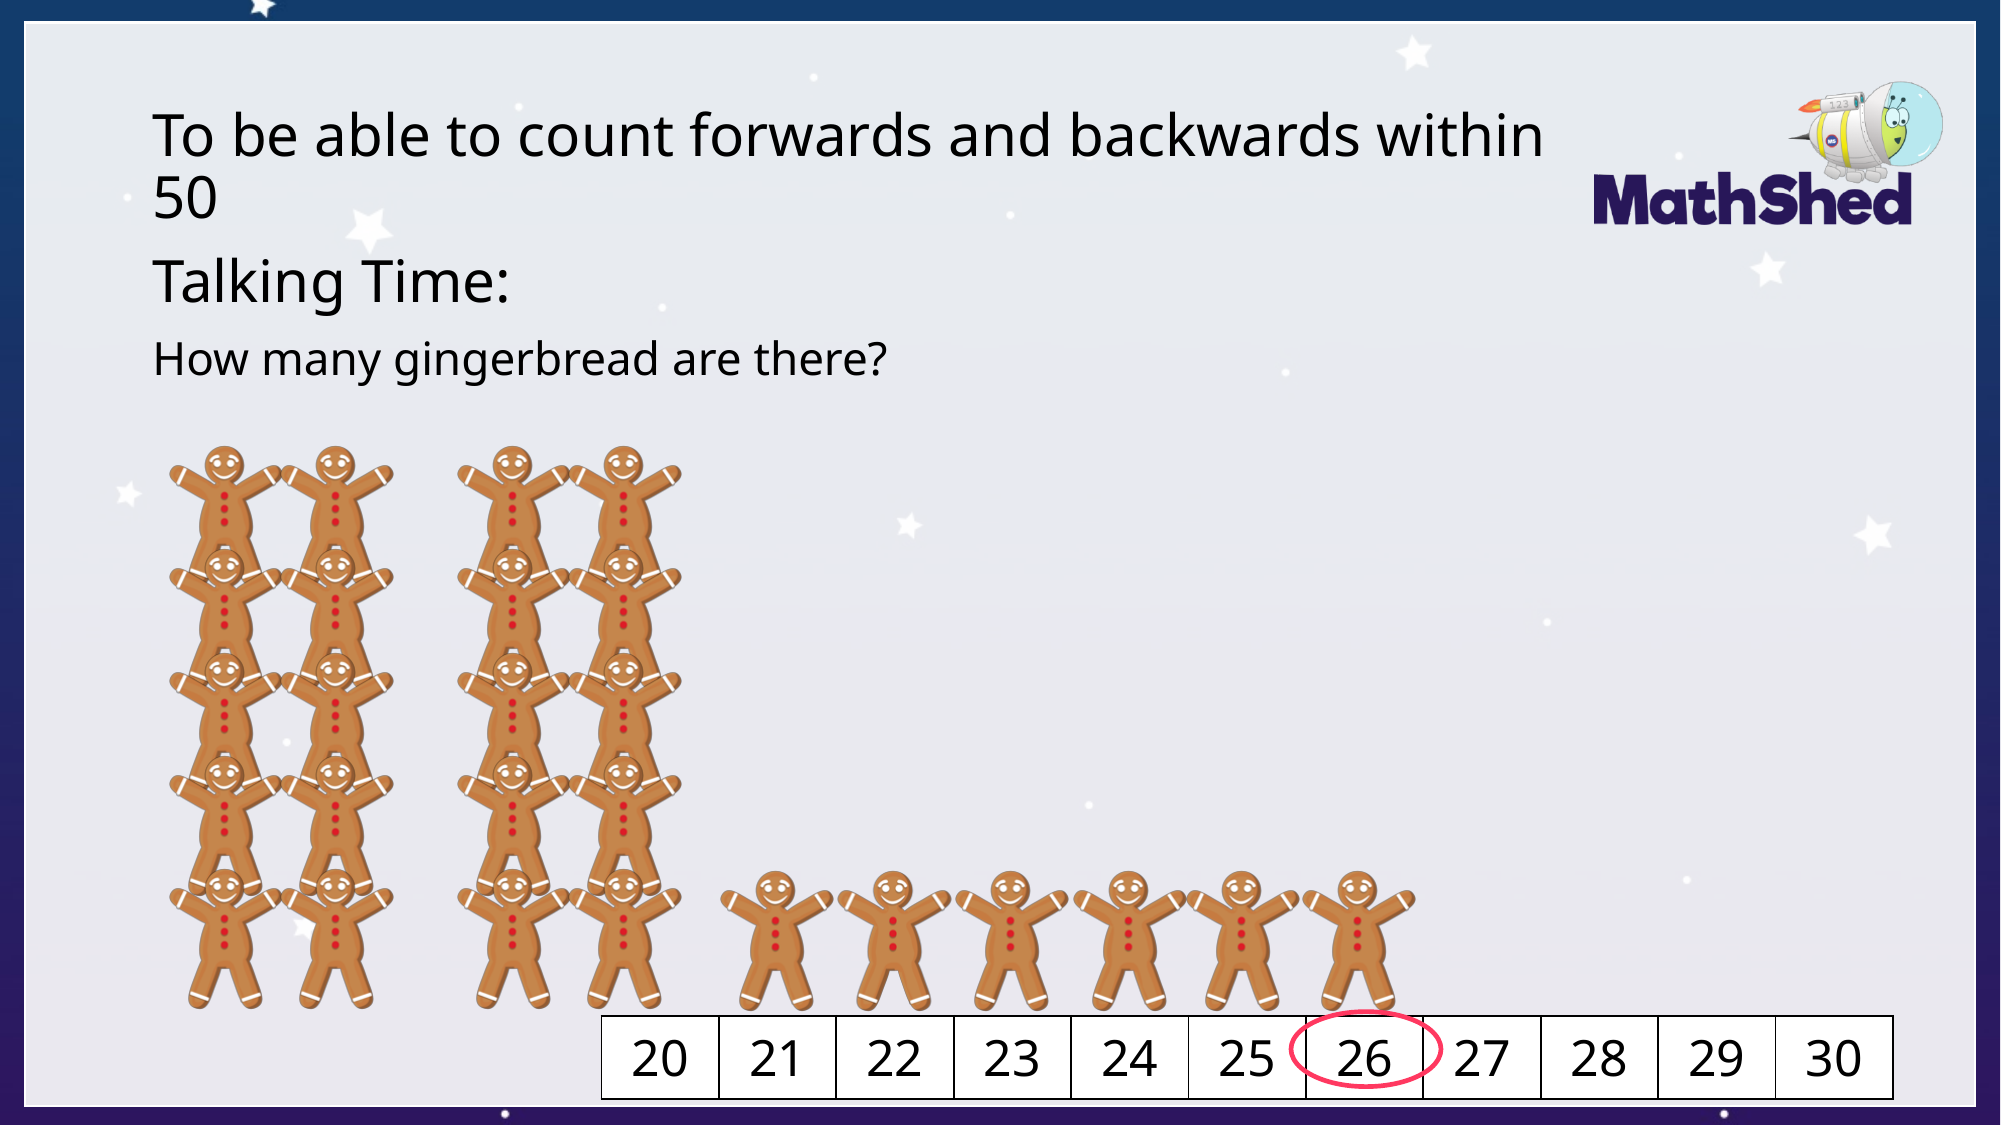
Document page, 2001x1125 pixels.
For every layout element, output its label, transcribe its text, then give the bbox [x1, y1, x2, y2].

table_header 22 [837, 1030, 953, 1098]
table_header 28 [1542, 1017, 1657, 1098]
text_box [1289, 1030, 1443, 1088]
picture [0, 0, 2001, 1125]
table_header 24 [1072, 1030, 1188, 1098]
table_header 27 [1424, 1017, 1540, 1098]
table_header 25 [1189, 1030, 1305, 1098]
table_header 21 [720, 1030, 835, 1098]
title To be able to count forwards and backwards within 50 [137, 59, 1578, 244]
table_header 23 [955, 1030, 1070, 1098]
list Talking Time: How many gingerbread are there? [137, 244, 1863, 959]
table_header 29 [1659, 1017, 1775, 1098]
table_header 20 [602, 1028, 718, 1098]
table_header 26 [1307, 1075, 1422, 1098]
table_header 30 [1776, 1017, 1892, 1098]
